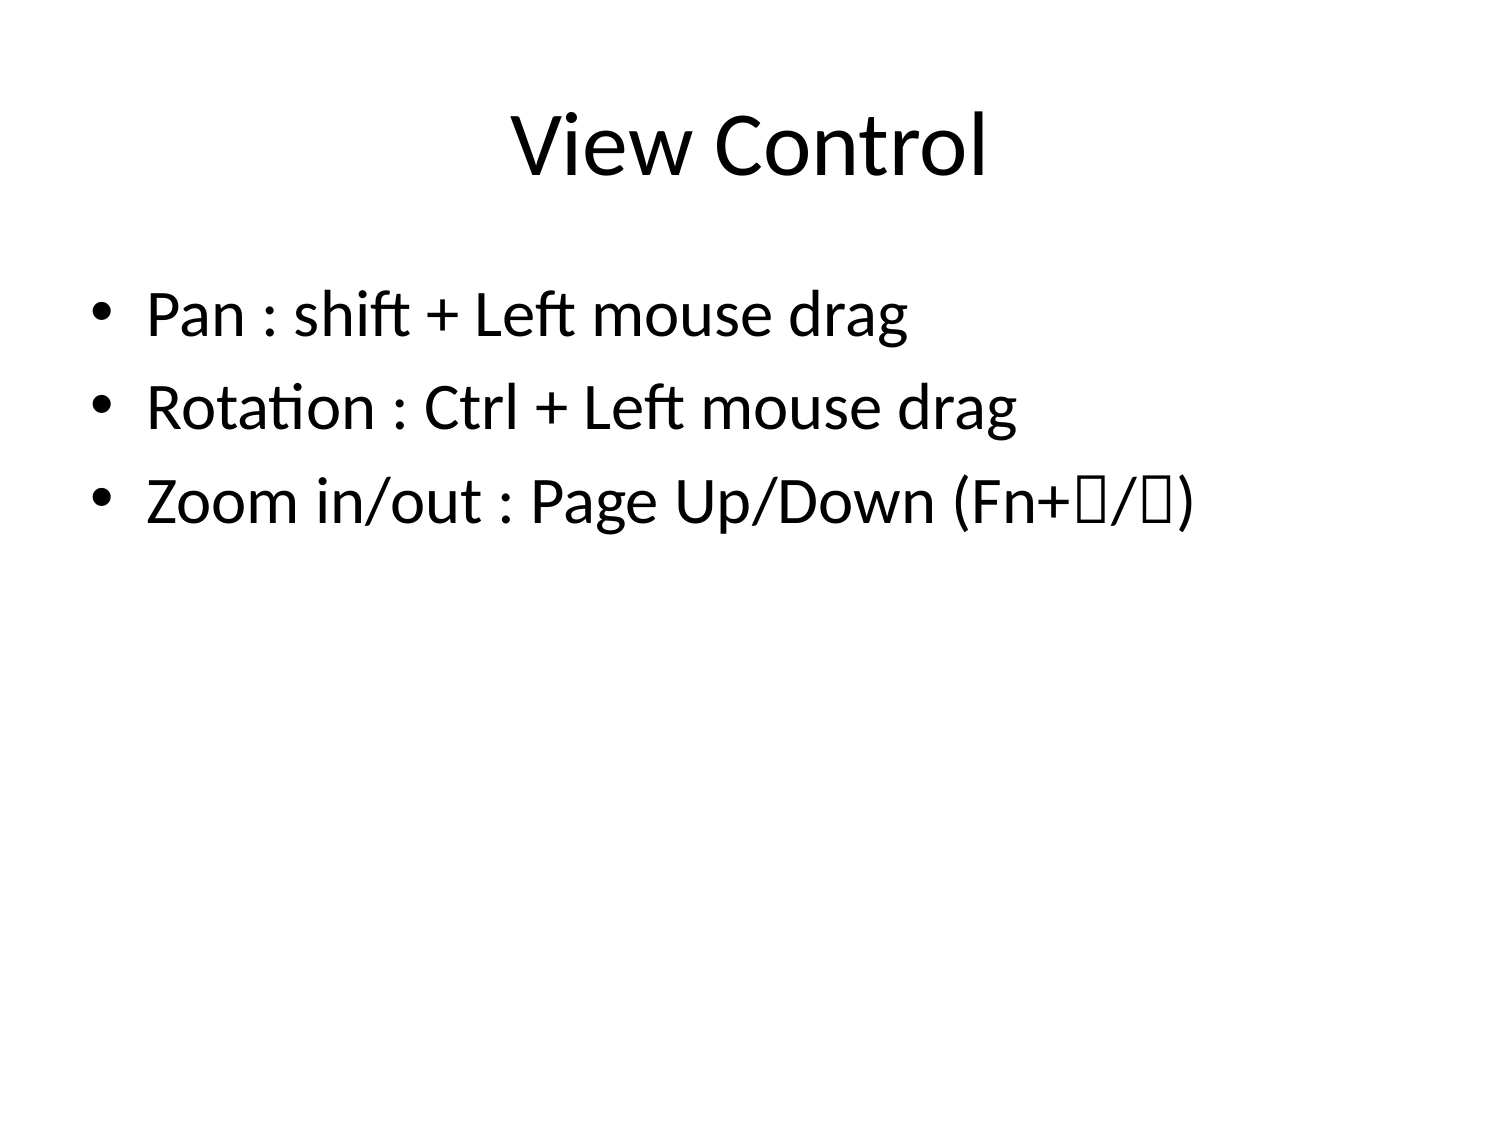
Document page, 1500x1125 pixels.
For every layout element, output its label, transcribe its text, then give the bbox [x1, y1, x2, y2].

title View Control [75, 45, 1425, 233]
list Pan : shift + Left mouse drag Rotation : Ctrl + Left mouse drag Zoom in/out : Page Up/Down (Fn+/) [75, 262, 1425, 1005]
